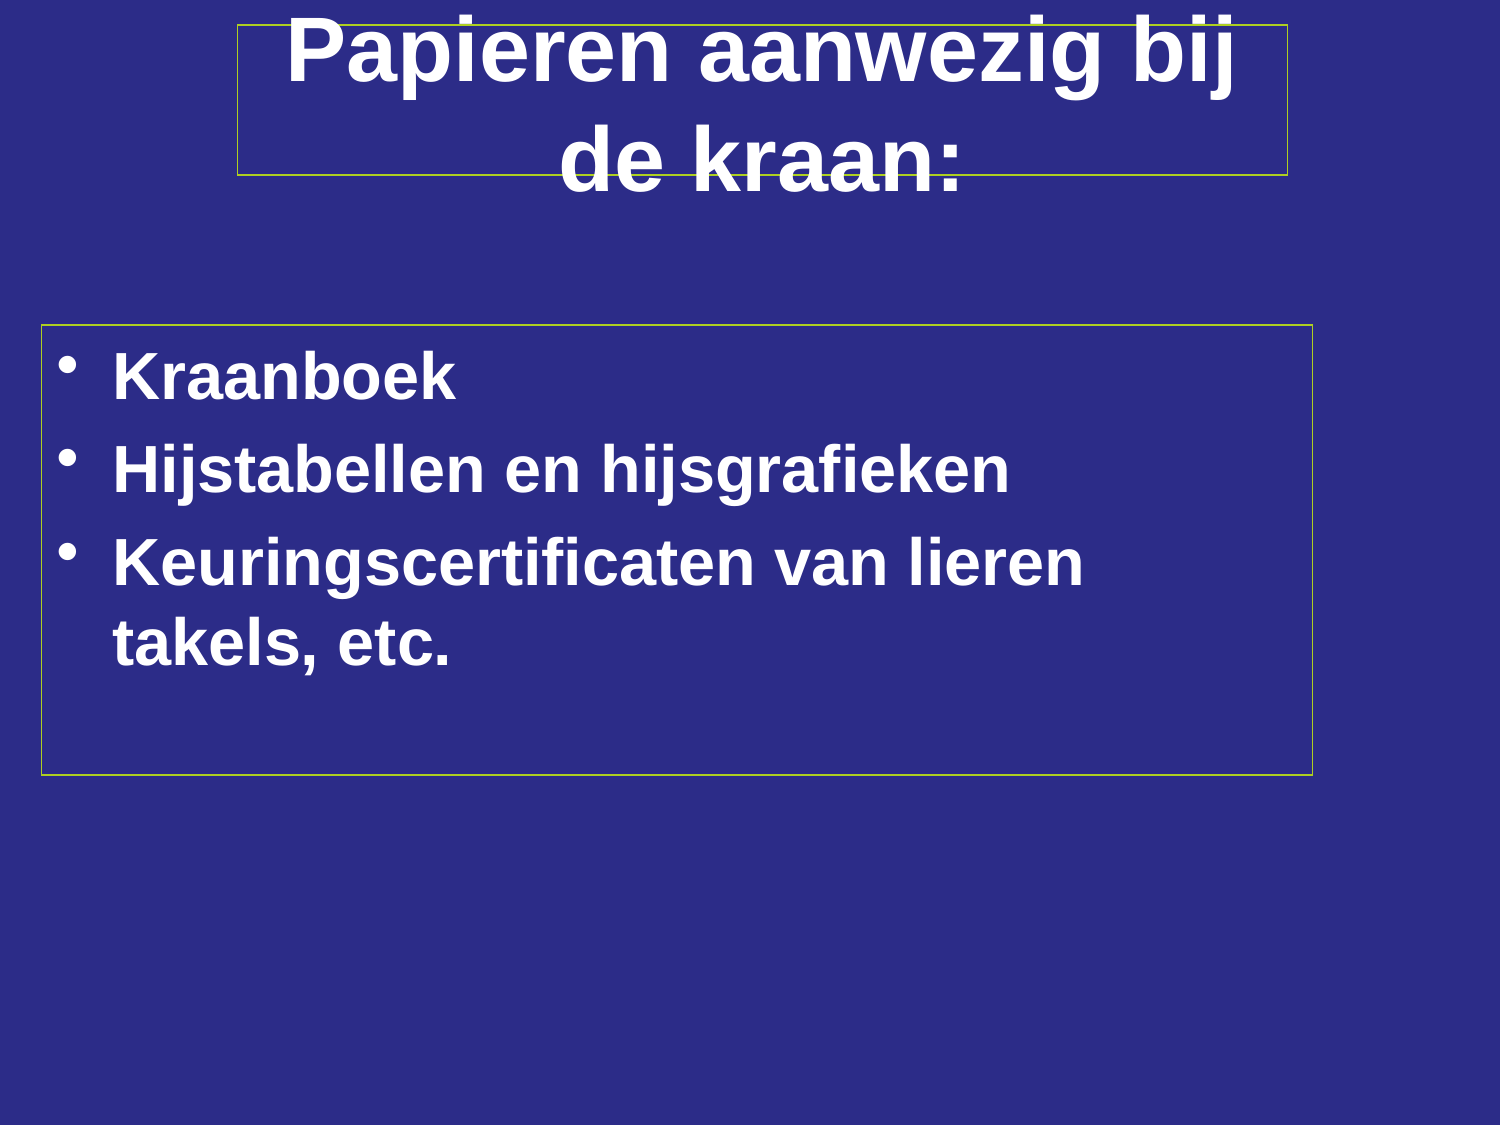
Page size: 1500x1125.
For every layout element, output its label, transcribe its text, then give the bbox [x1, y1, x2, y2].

list Kraanboek Hijstabellen en hijsgrafieken Keuringscertificaten van lieren takels, etc. [41, 324, 1313, 776]
title Papieren aanwezig bij de kraan: [237, 24, 1288, 176]
